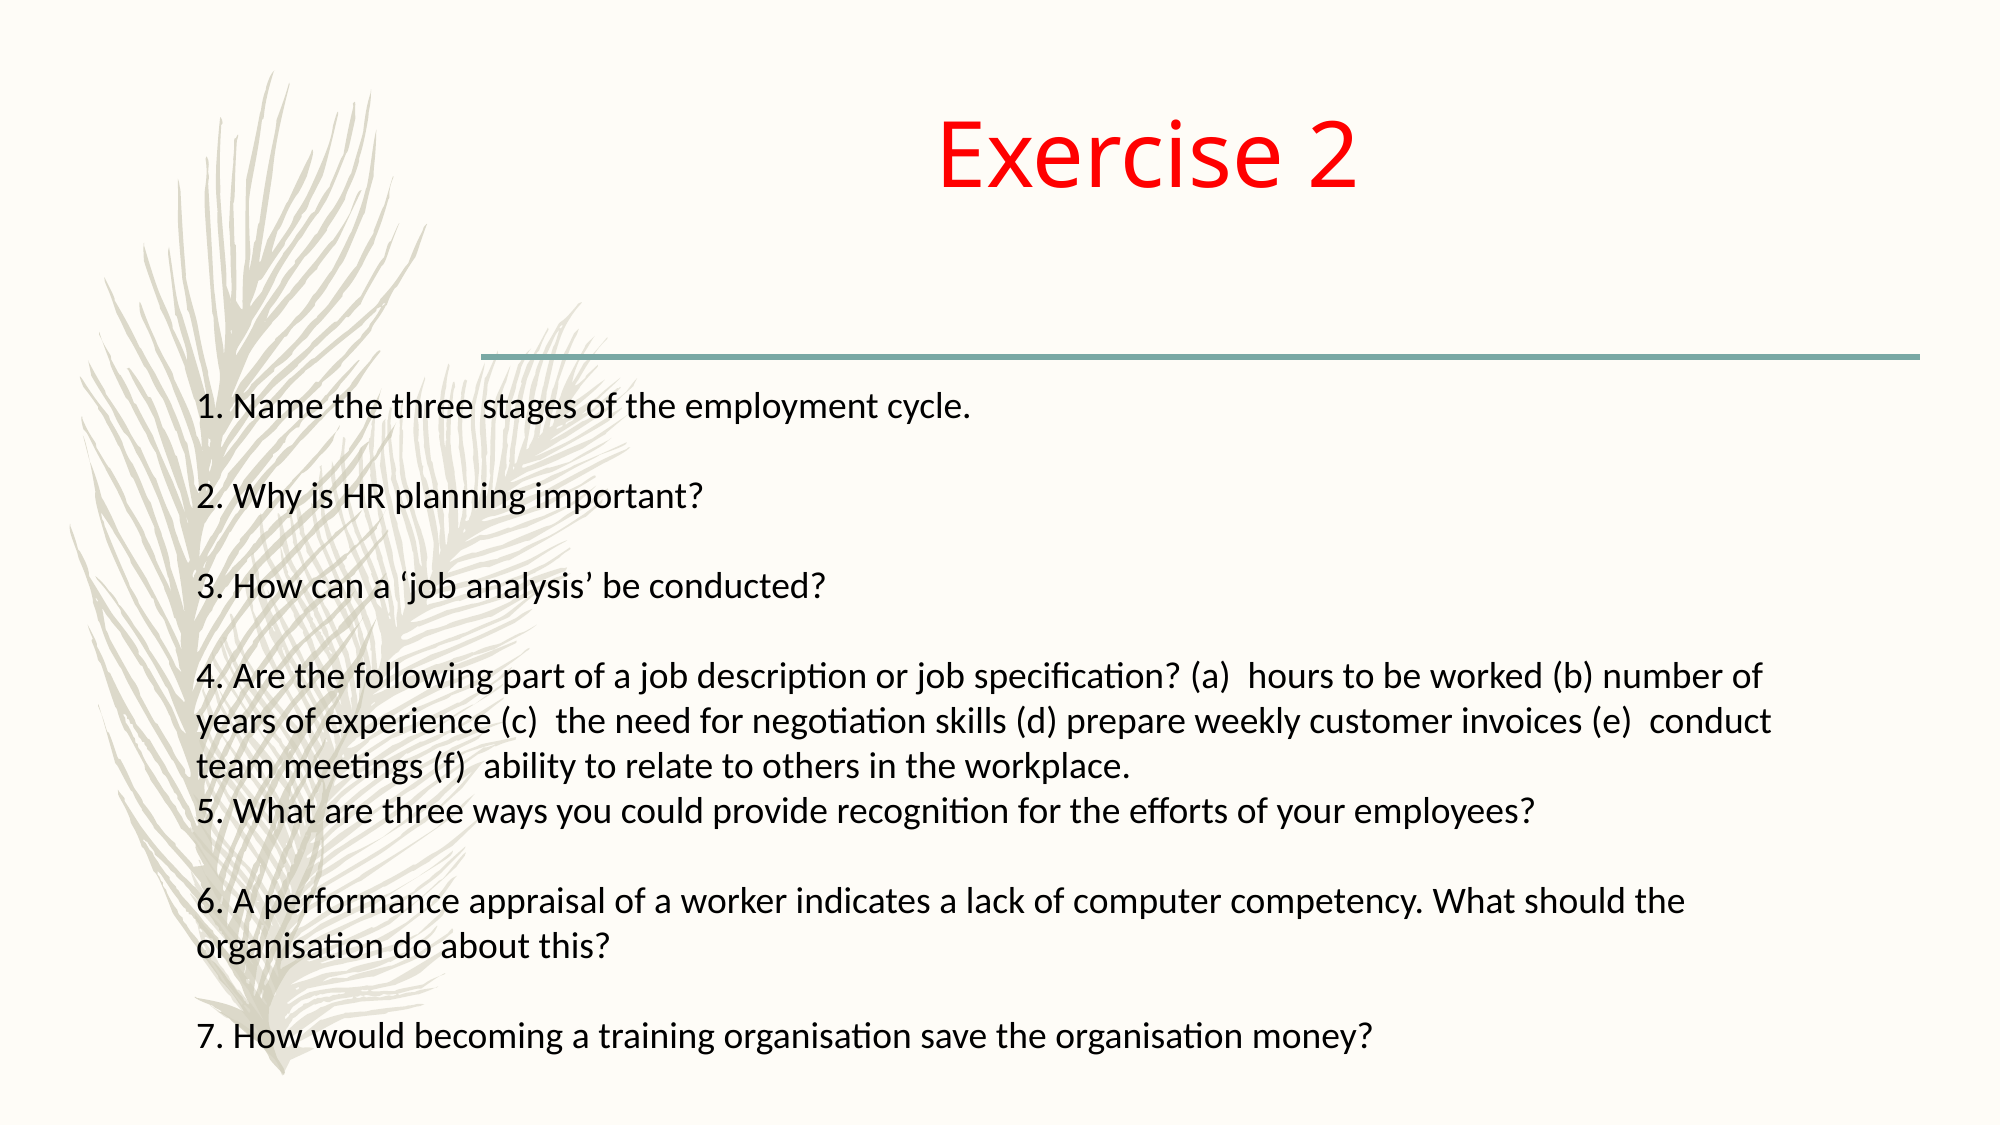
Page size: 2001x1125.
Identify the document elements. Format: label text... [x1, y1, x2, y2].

text_box 1. Name the three stages of the employment cycle. 2. Why is HR planning important? 3. How can a ‘job analysis’ be conducted? 4. Are the following part of a job description or job specification? (a) hours to be worked (b) number of years of experience (c) the need for negotiation skills (d) prepare weekly customer invoices (e) conduct team meetings (f) ability to relate to others in the workplace. 5. What are three ways you could provide recognition for the efforts of your employees? 6. A performance appraisal of a worker indicates a lack of computer competency. What should the organisation do about this? 7. How would becoming a training organisation save the organisation money? [181, 373, 1845, 1064]
title Exercise 2 [428, 93, 1868, 350]
